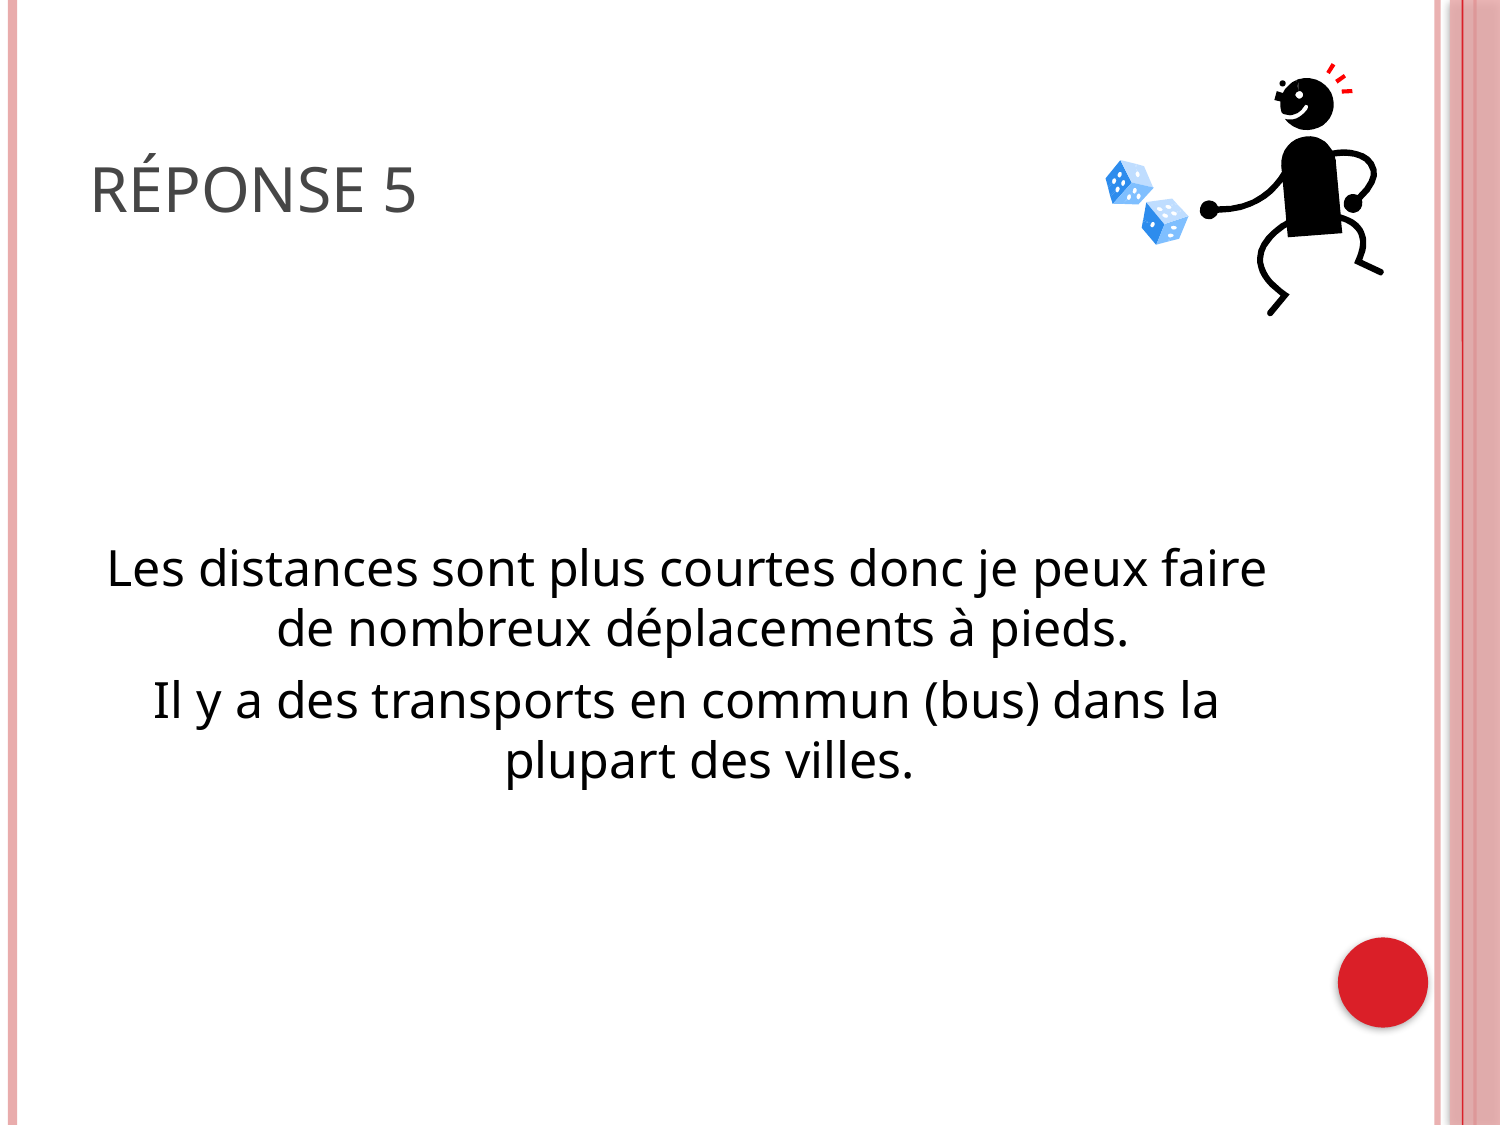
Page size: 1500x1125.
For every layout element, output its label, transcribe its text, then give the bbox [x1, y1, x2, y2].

picture [1118, 45, 1413, 305]
title Réponse 5 [75, 45, 1116, 233]
list Les distances sont plus courtes donc je peux faire de nombreux déplacements à pieds. Il y a des transports en commun (bus) dans la plupart des villes. [74, 262, 1301, 1063]
